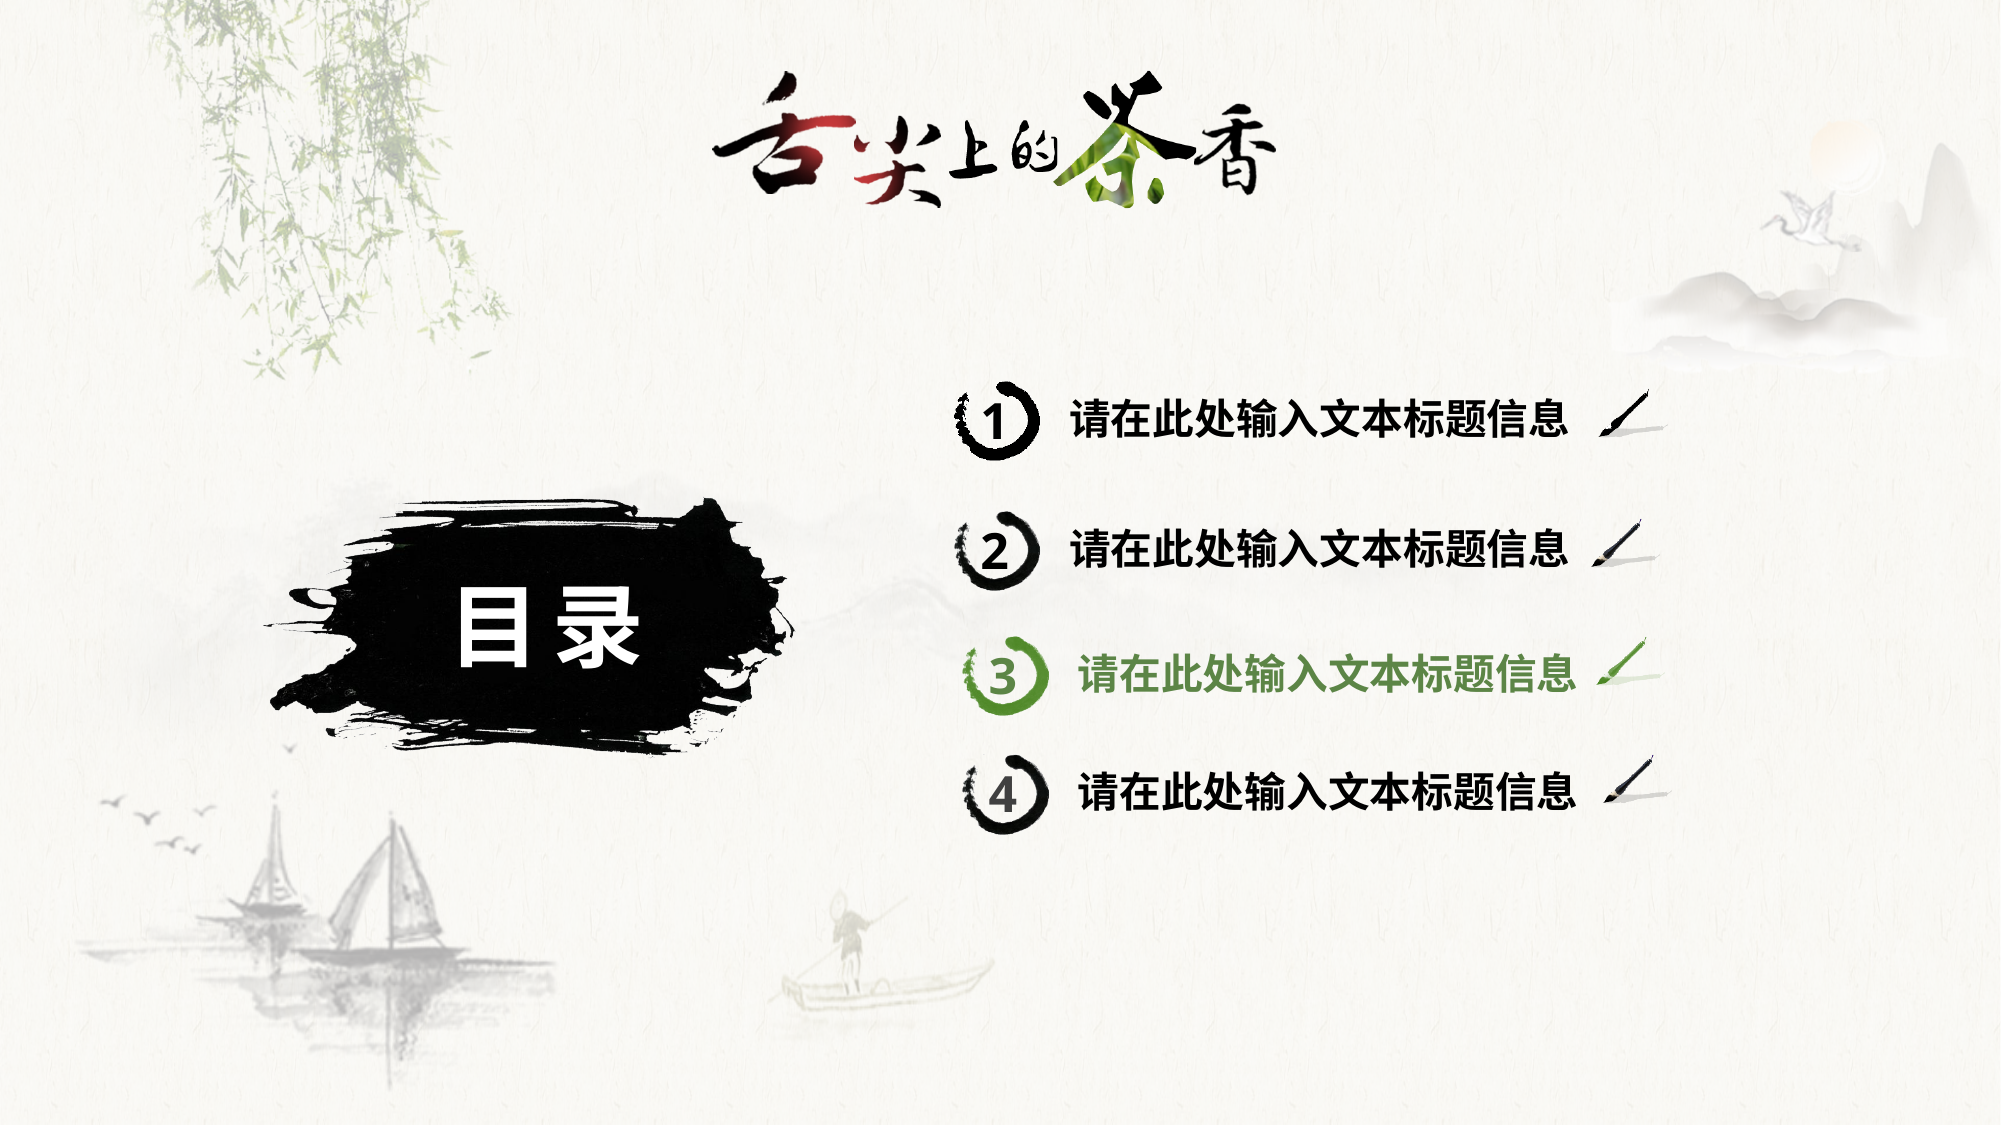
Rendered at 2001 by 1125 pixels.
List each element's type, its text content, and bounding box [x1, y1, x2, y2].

picture [697, 11, 1303, 223]
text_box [957, 628, 1054, 717]
picture [1595, 385, 1674, 440]
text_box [957, 746, 1054, 835]
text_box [949, 373, 1045, 462]
picture [1593, 633, 1672, 688]
text_box 请在此处输入文本标题信息 [1062, 640, 1594, 706]
picture [1600, 751, 1679, 807]
text_box 请在此处输入文本标题信息 [1062, 758, 1594, 824]
text_box 请在此处输入文本标题信息 [1054, 515, 1586, 581]
picture [1588, 515, 1667, 570]
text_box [949, 503, 1045, 592]
picture [236, 467, 822, 766]
text_box 请在此处输入文本标题信息 [1054, 385, 1586, 451]
